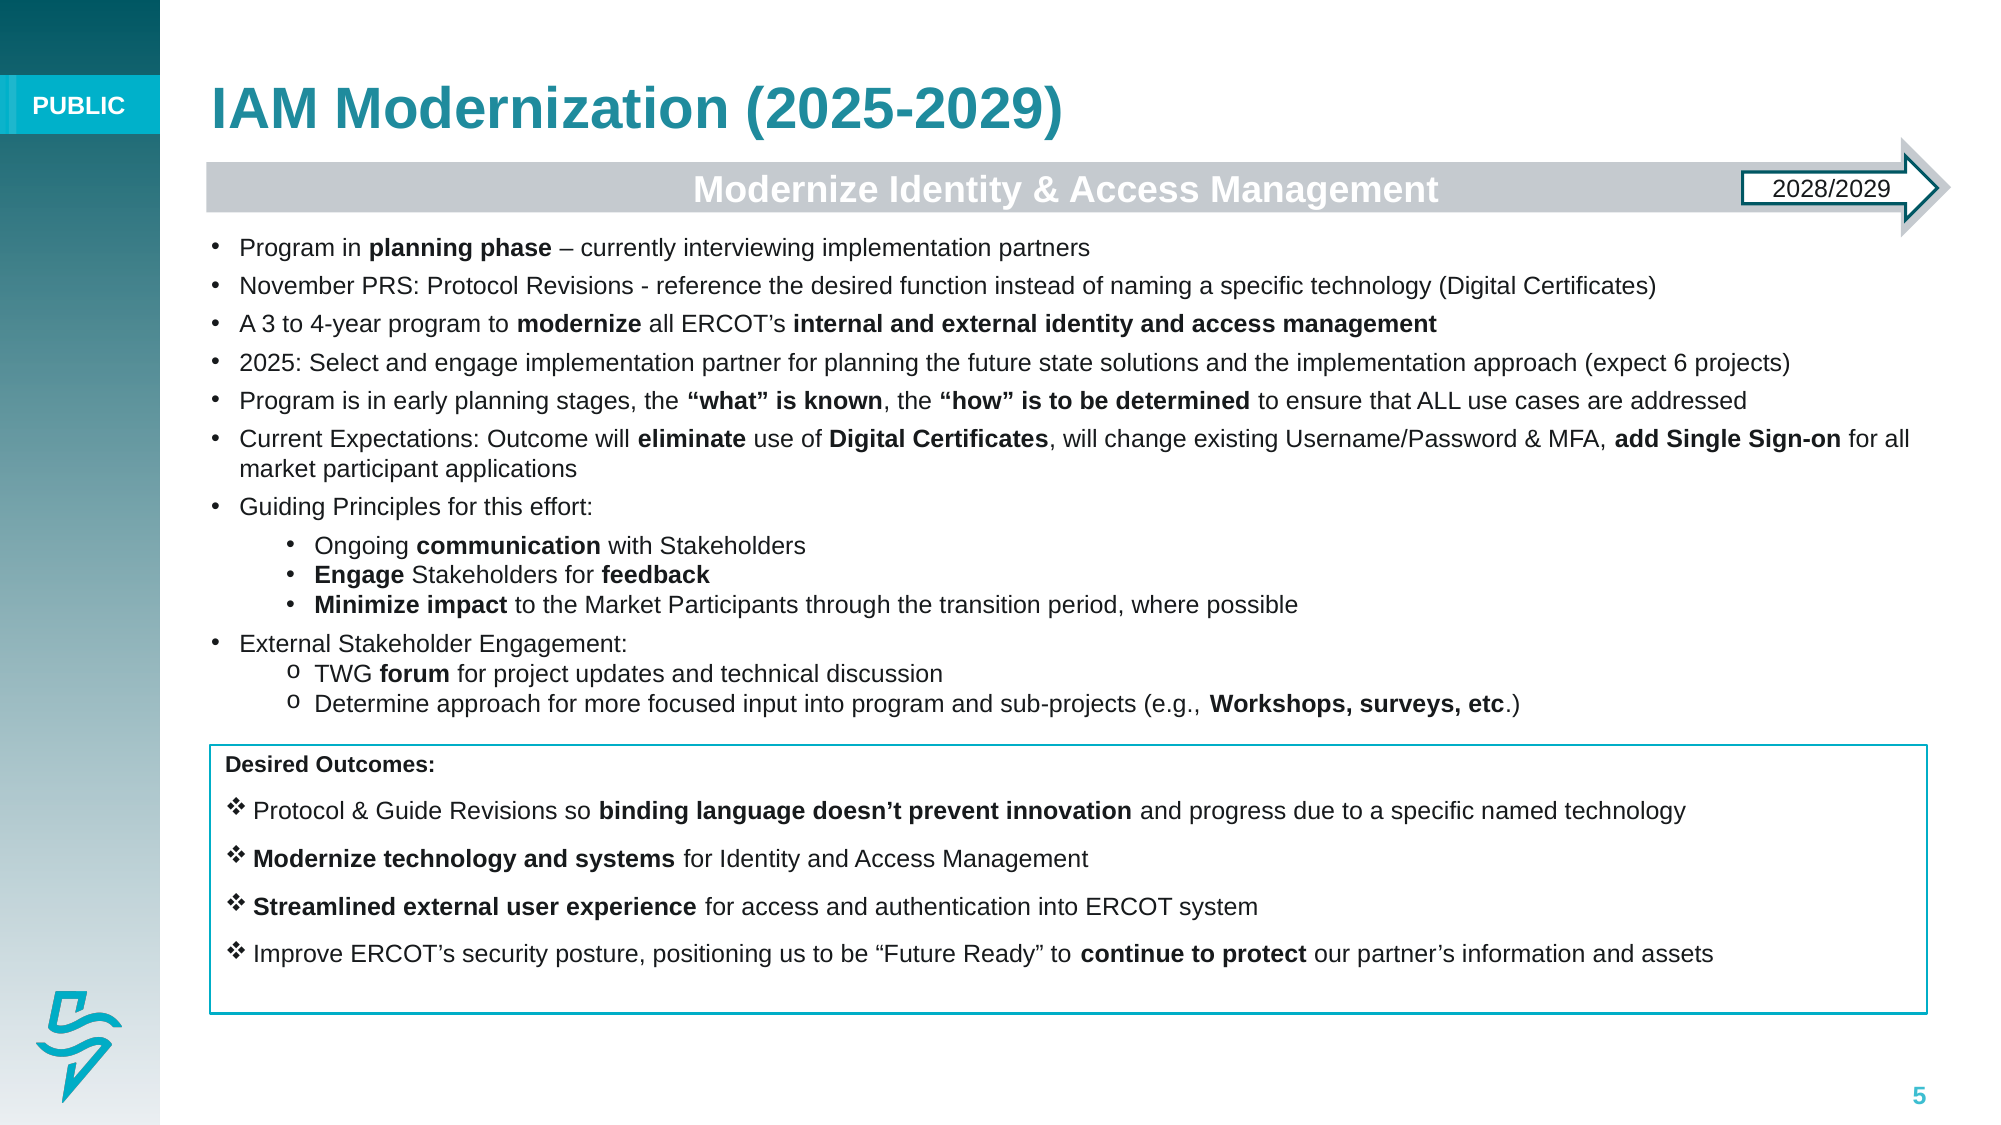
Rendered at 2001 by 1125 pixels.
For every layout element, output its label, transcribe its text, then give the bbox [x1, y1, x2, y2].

text_box Modernize Identity & Access Management [206, 137, 1952, 238]
text_box Program in planning phase – currently interviewing implementation partners November PRS: Protocol Revisions - reference the desired function instead of naming a specific technology (Digital Certificates) A 3 to 4-year program to modernize all ERCOT’s internal and external identity and access management 2025: Select and engage implementation partner for planning the future state solutions and the implementation approach (expect 6 projects) Program is in early planning stages, the “what” is known, the “how” is to be determined to ensure that ALL use cases are addressed Current Expectations: Outcome will eliminate use of Digital Certificates, will change existing Username/Password & MFA, add Single Sign-on for all market participant applications Guiding Principles for this effort: Ongoing communication with Stakeholders Engage Stakeholders for feedback Minimize impact to the Market Participants through the transition period, where possible External Stakeholder Engagement: TWG forum for project updates and technical discussion Determine approach for more focused input into program and sub-projects (e.g., Workshops, surveys, etc.) [196, 223, 1941, 725]
text_box 2028/2029 [1741, 152, 1940, 224]
list Desired Outcomes: Protocol & Guide Revisions so binding language doesn’t prevent innovation and progress due to a specific named technology Modernize technology and systems for Identity and Access Management Streamlined external user experience for access and authentication into ERCOT system Improve ERCOT’s security posture, positioning us to be “Future Ready” to continue to protect our partner’s information and assets [210, 744, 1927, 1014]
slide_number 5 [1866, 1076, 1973, 1113]
picture [36, 991, 122, 1103]
text_box IAM Modernization (2025-2029) [196, 70, 1878, 151]
